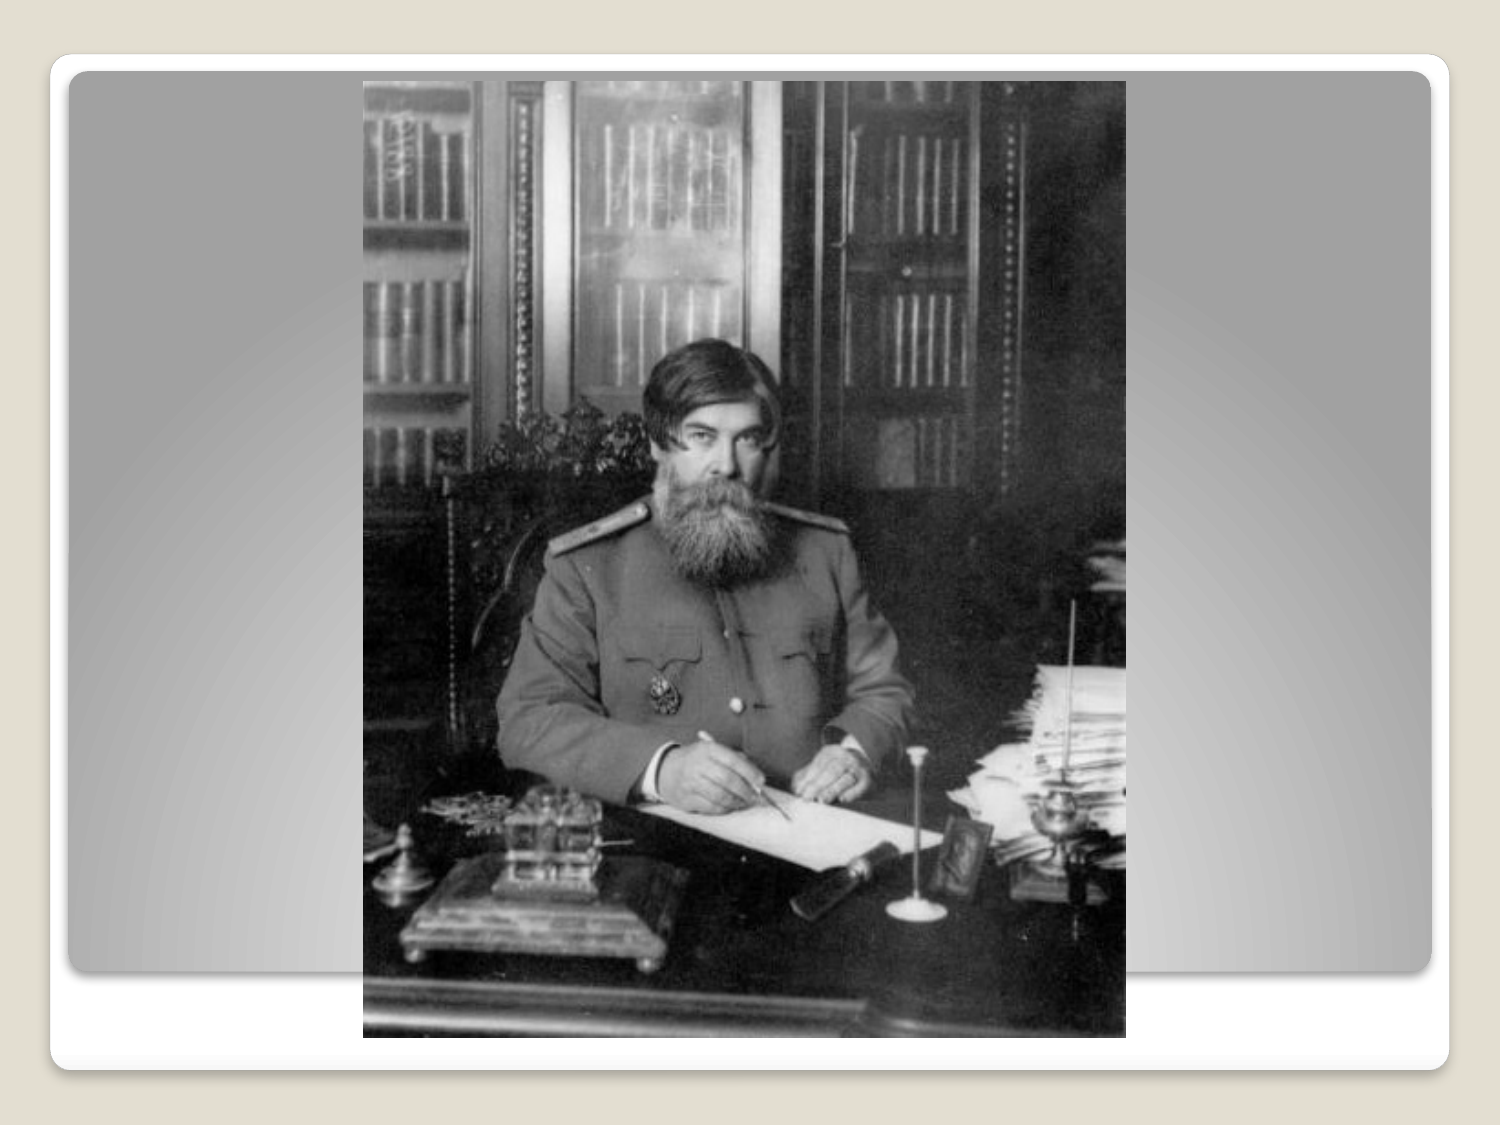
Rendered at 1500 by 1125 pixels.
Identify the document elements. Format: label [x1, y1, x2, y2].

list [363, 81, 1126, 1039]
